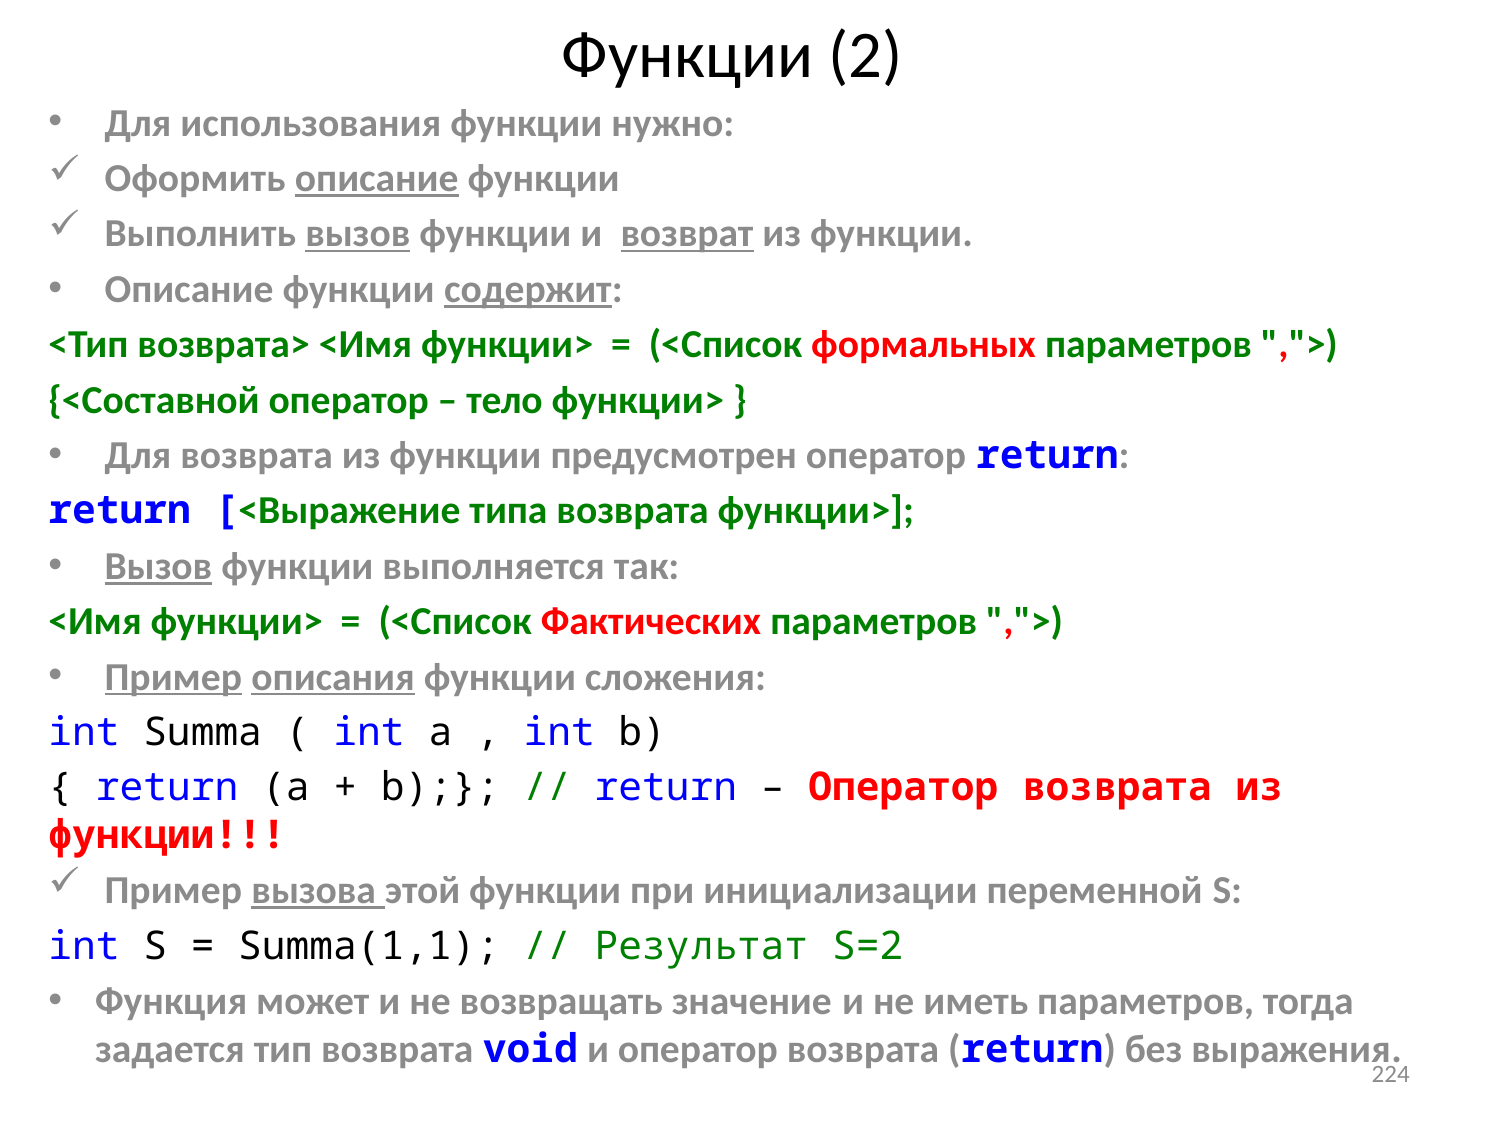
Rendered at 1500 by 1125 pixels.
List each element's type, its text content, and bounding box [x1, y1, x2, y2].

title Функции (2) [159, 0, 1306, 89]
text_box Для использования функции нужно: Оформить описание функции Выполнить вызов функции и возврат из функции. Описание функции содержит: <Тип возврата> <Имя функции> = (<Список формальных параметров ",">) {<Составной оператор – тело функции> } Для возврата из функции предусмотрен оператор return: return [<Выражение типа возврата функции>]; Вызов функции выполняется так: <Имя функции> = (<Список Фактических параметров ",">) Пример описания функции сложения: int Summa ( int a , int b) { return (a + b);}; // return – Оператор возврата из функции!!! Пример вызова этой функции при инициализации переменной S: int S = Summa(1,1); // Результат S=2 Функция может и не возвращать значение и не иметь параметров, тогда задается тип возврата void и оператор возврата (return) без выражения. [33, 89, 1500, 1047]
slide_number 224 [1074, 1042, 1425, 1103]
